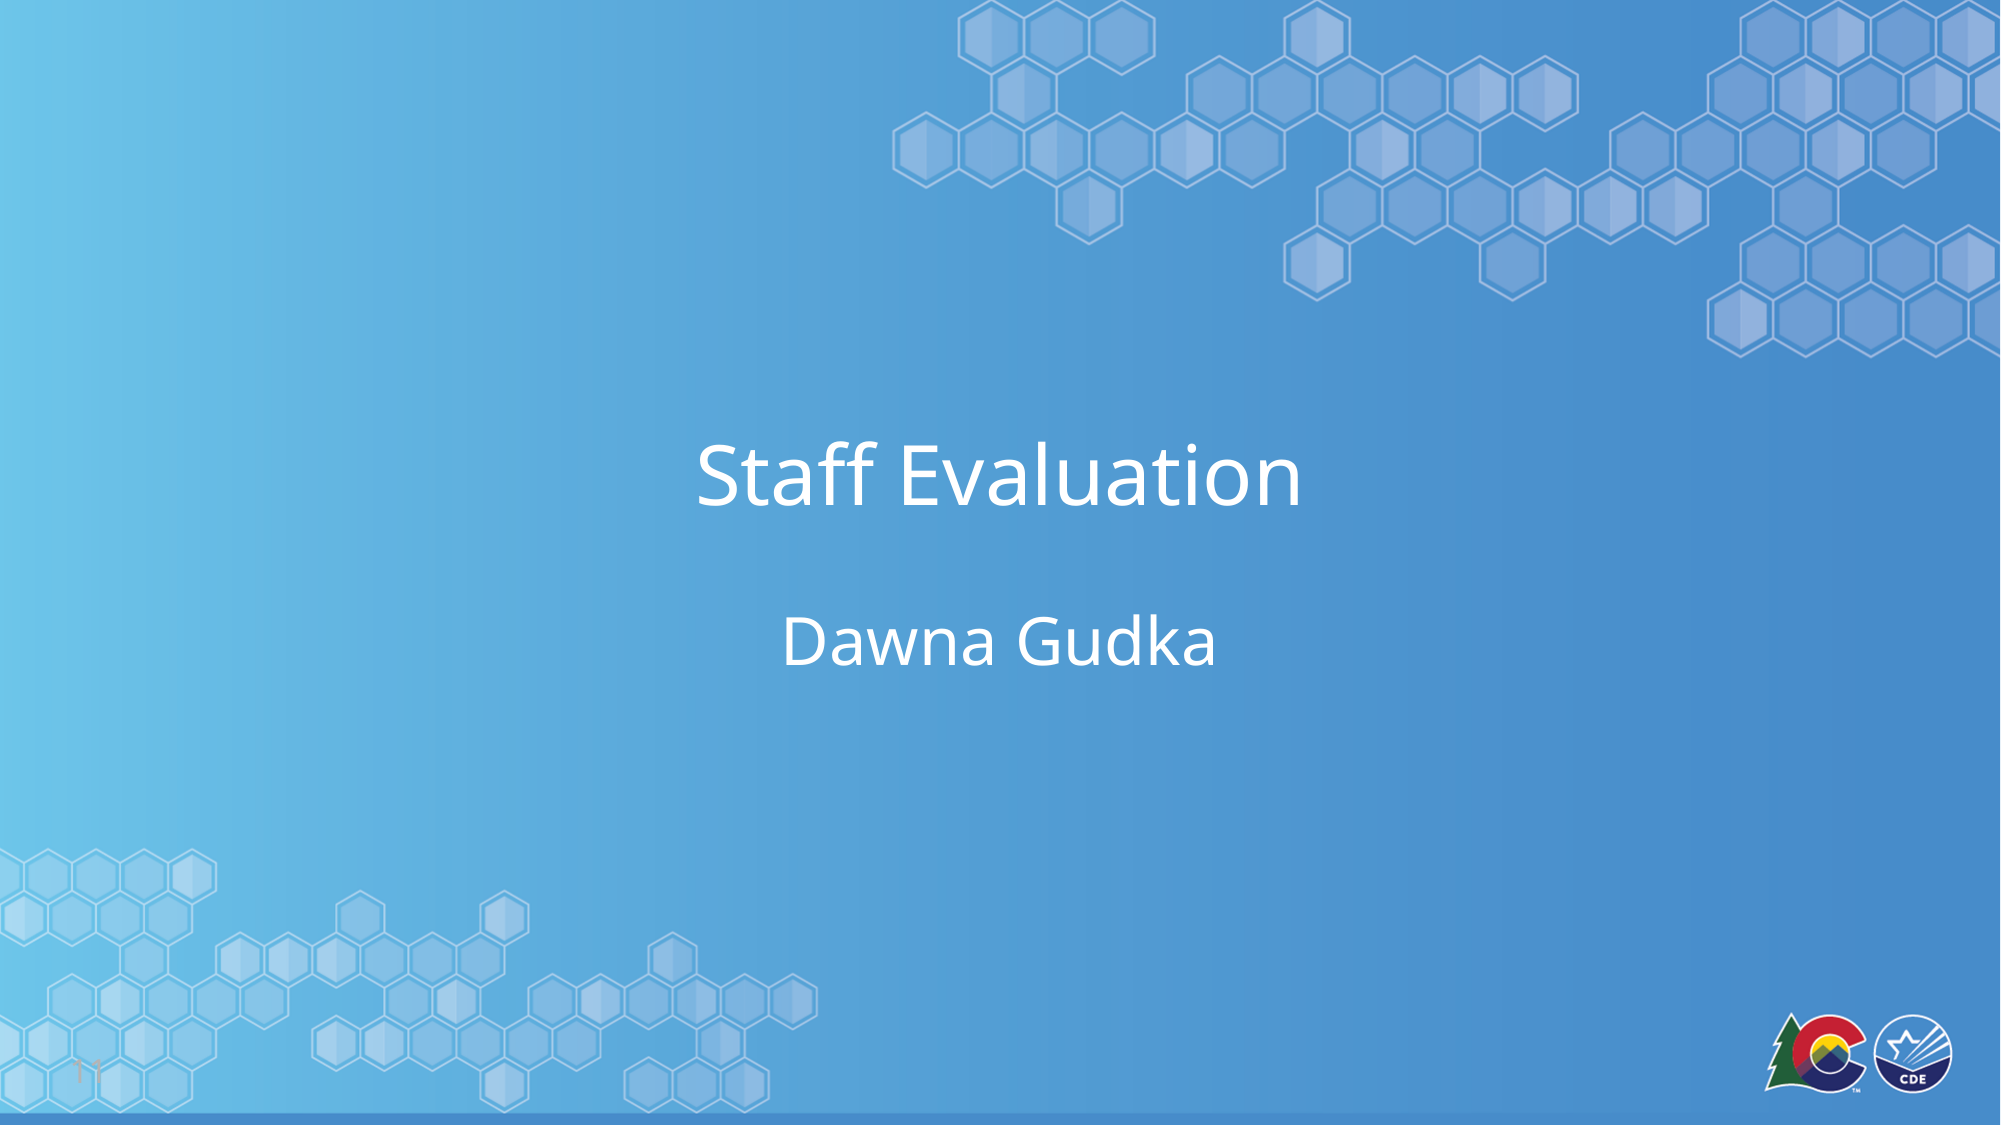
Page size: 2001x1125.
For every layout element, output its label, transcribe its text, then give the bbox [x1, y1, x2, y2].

list Dawna Gudka [0, 600, 2000, 775]
picture [0, 0, 2001, 1125]
title Staff Evaluation [0, 425, 2000, 600]
slide_number 11 [54, 1042, 191, 1103]
